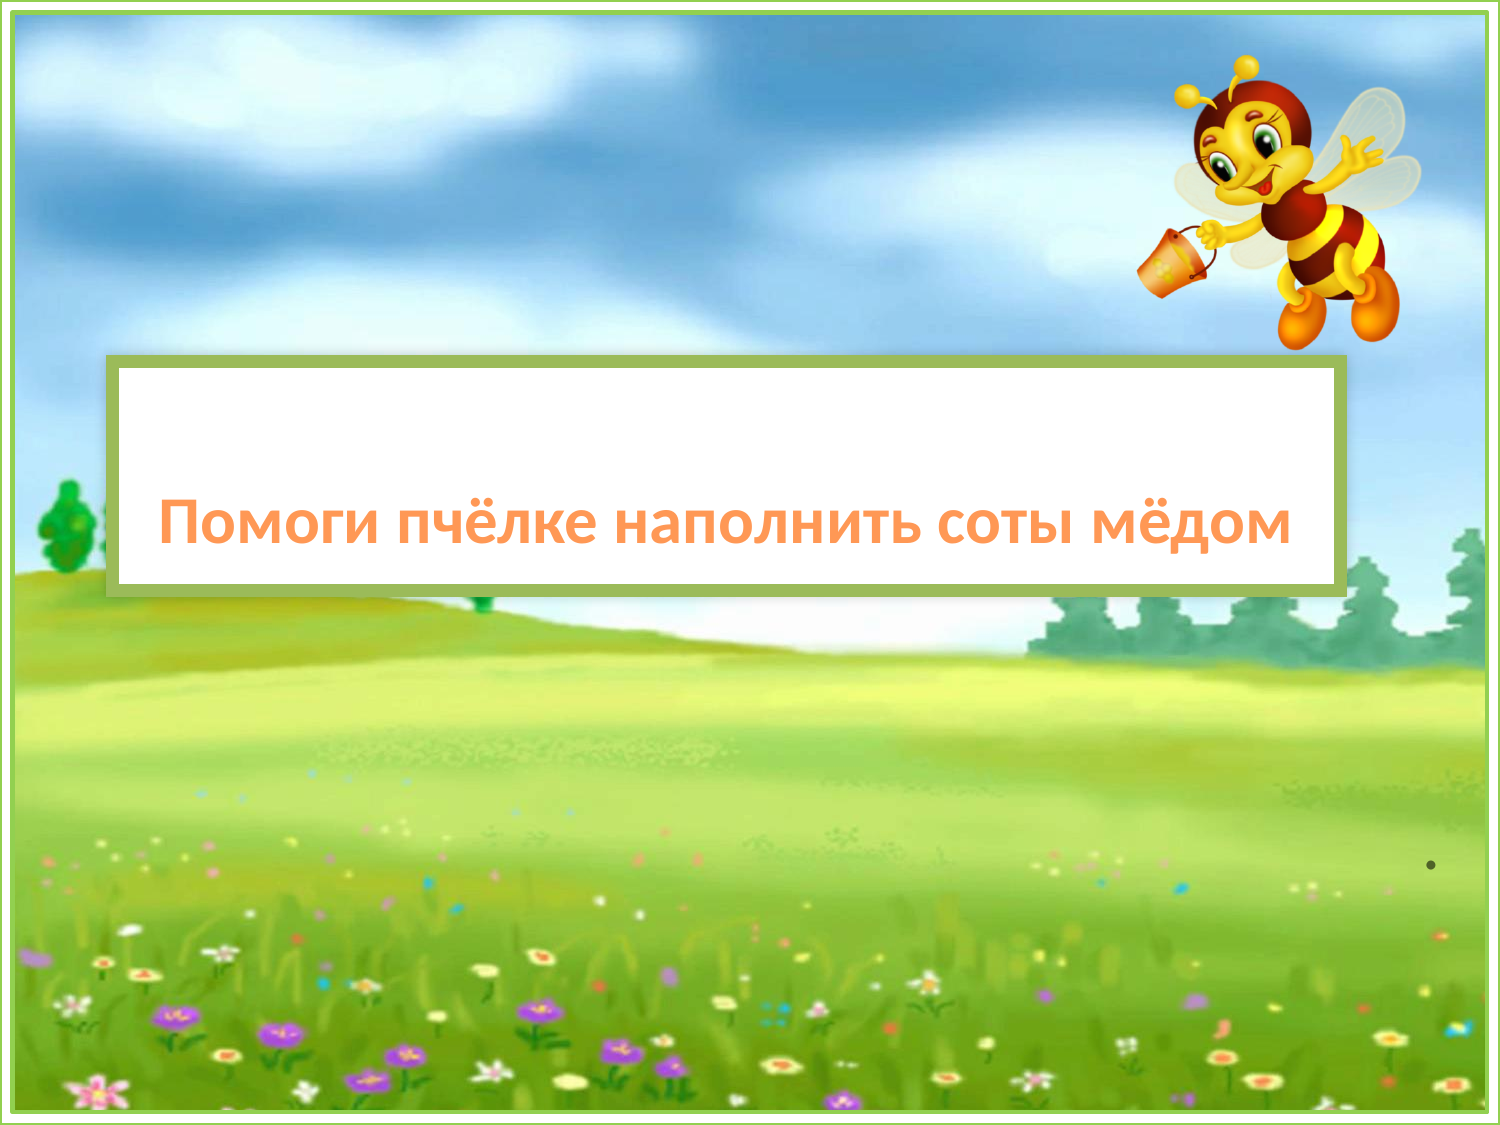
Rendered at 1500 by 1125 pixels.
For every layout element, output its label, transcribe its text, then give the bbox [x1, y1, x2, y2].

picture [15, 15, 1485, 1110]
title Помоги пчёлке наполнить соты мёдом [110, 360, 1343, 593]
subtitle . [608, 786, 1458, 1075]
